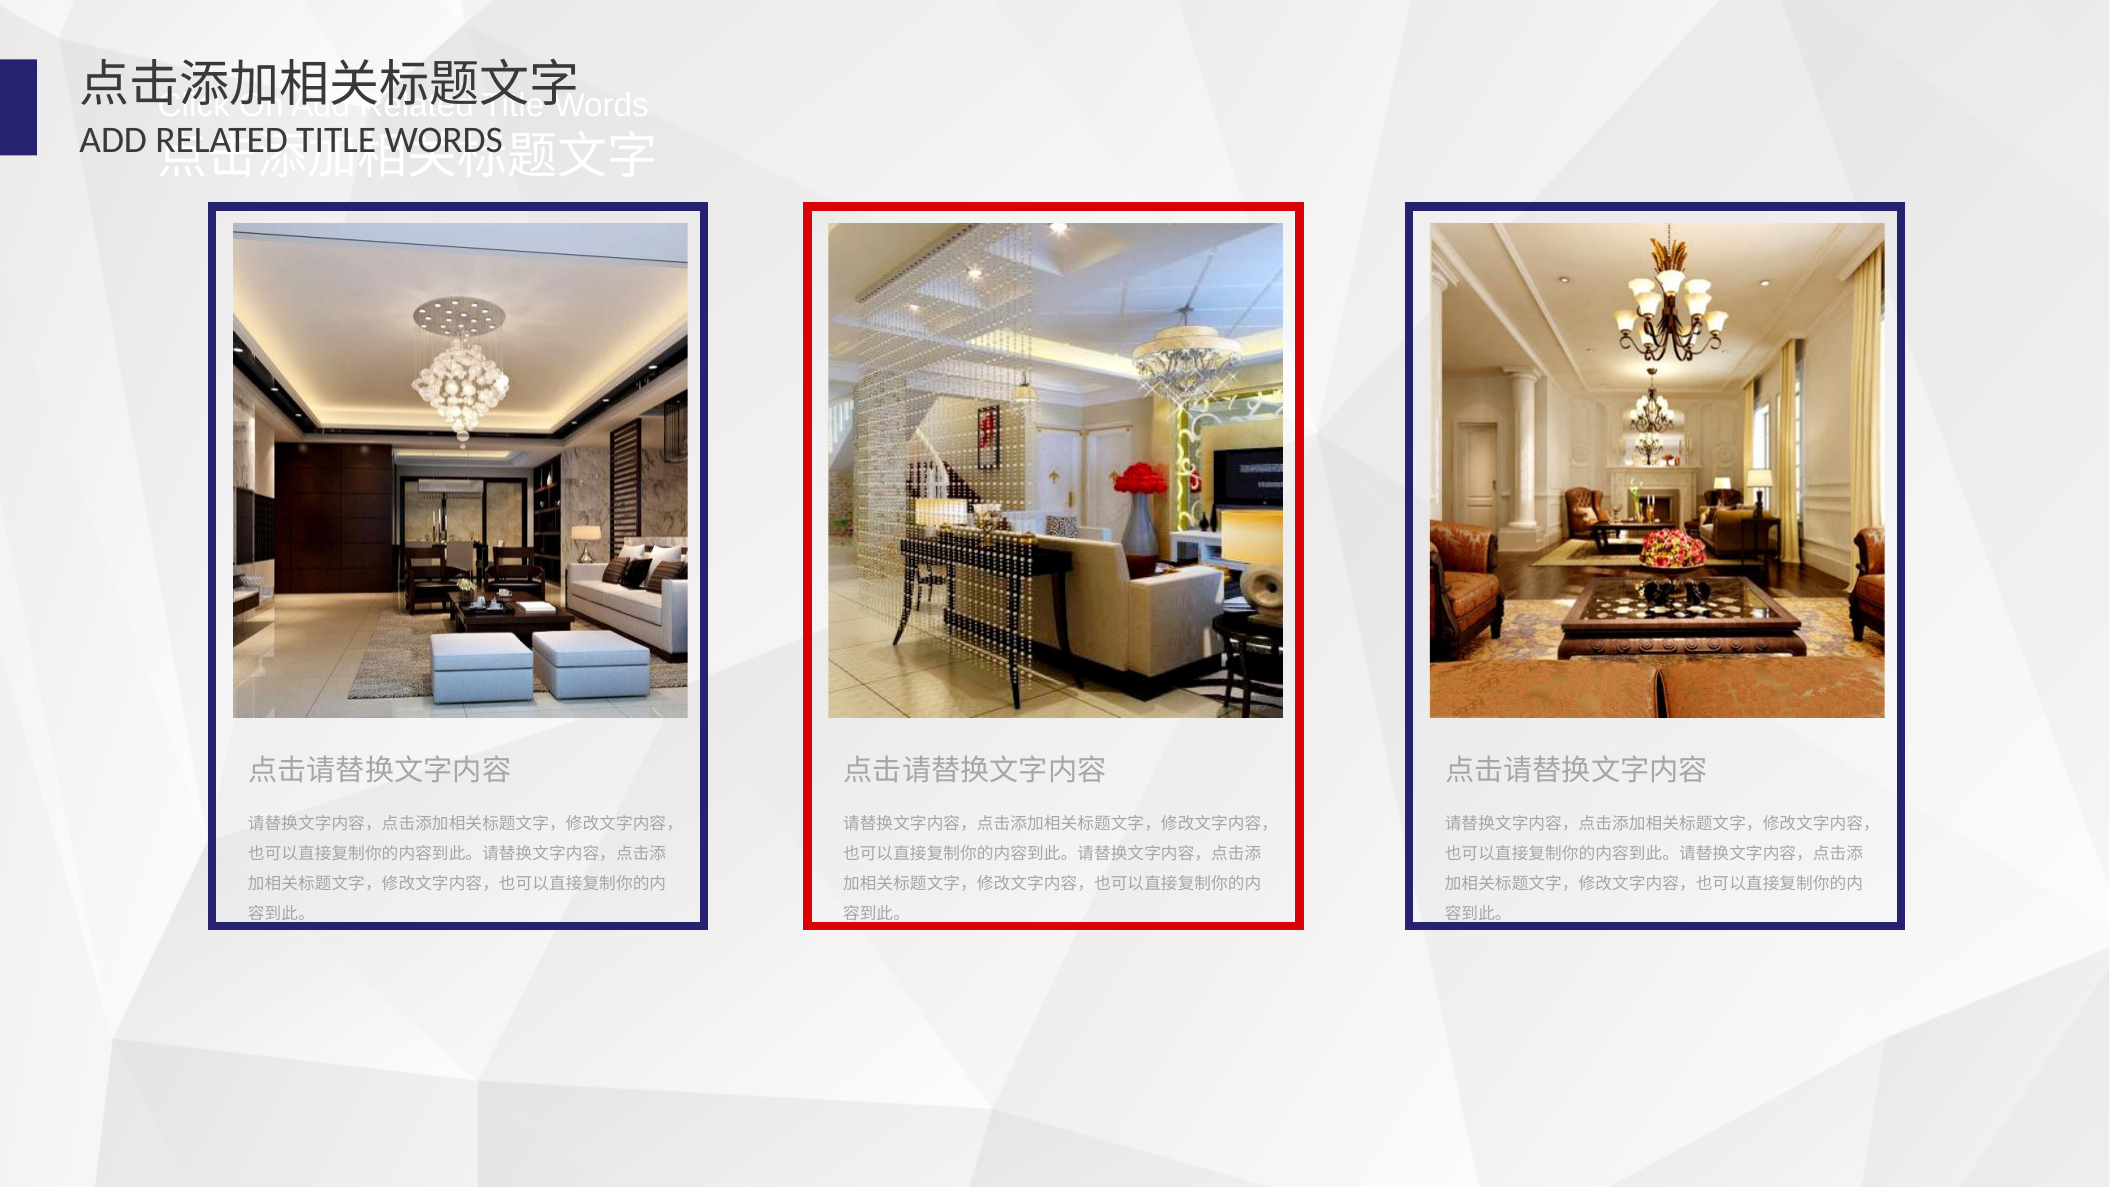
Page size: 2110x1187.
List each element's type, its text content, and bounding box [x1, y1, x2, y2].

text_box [828, 744, 1284, 903]
text_box [211, 205, 705, 927]
picture [0, 0, 2110, 1187]
text_box 点击添加相关标题文字 [63, 43, 596, 120]
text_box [233, 744, 688, 903]
text_box ADD RELATED TITLE WORDS [63, 107, 520, 169]
text_box [1408, 205, 1902, 927]
text_box [806, 205, 1301, 927]
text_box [1429, 744, 1885, 903]
text_box Click On Add Related Title Words 点击添加相关标题文字 [142, 75, 701, 191]
